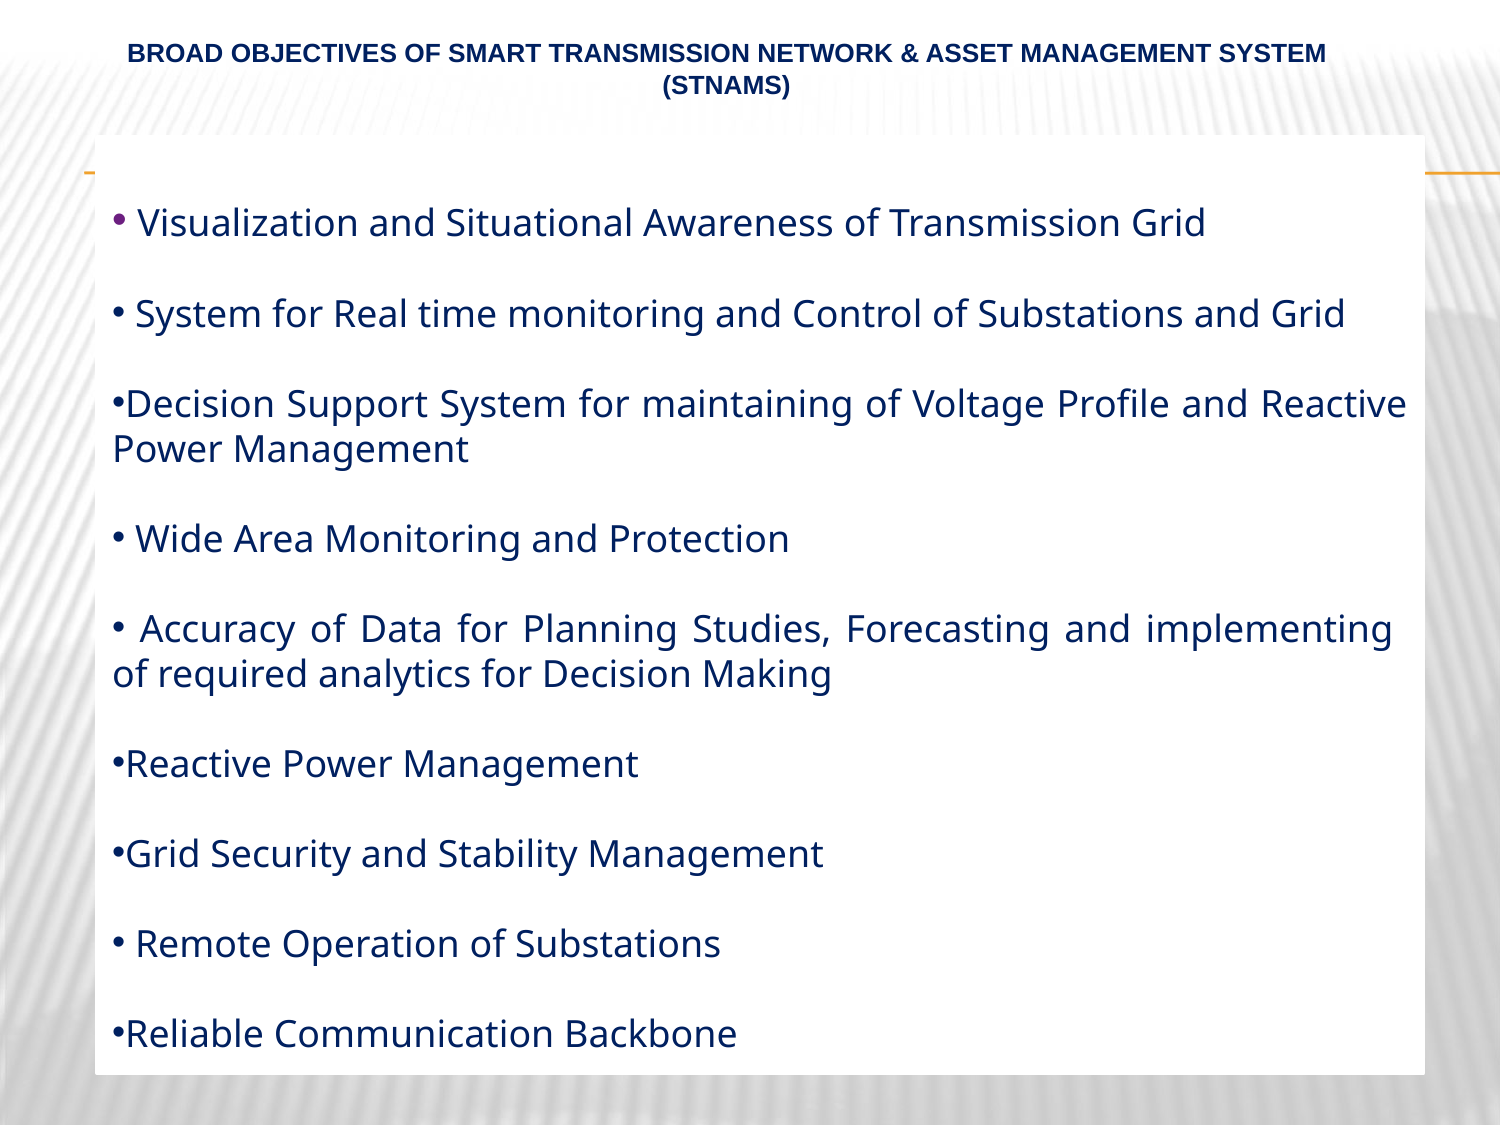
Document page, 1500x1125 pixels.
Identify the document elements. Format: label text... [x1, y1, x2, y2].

title Broad objectives of SMART TRANSMISSION NETWORK & ASSET MANAGEMENT SYSTEM (STNAMS) [46, 29, 1407, 108]
text_box Visualization and Situational Awareness of Transmission Grid System for Real time monitoring and Control of Substations and Grid Decision Support System for maintaining of Voltage Profile and Reactive Power Management Wide Area Monitoring and Protection Accuracy of Data for Planning Studies, Forecasting and implementing of required analytics for Decision Making Reactive Power Management Grid Security and Stability Management Remote Operation of Substations Reliable Communication Backbone [95, 135, 1425, 1075]
